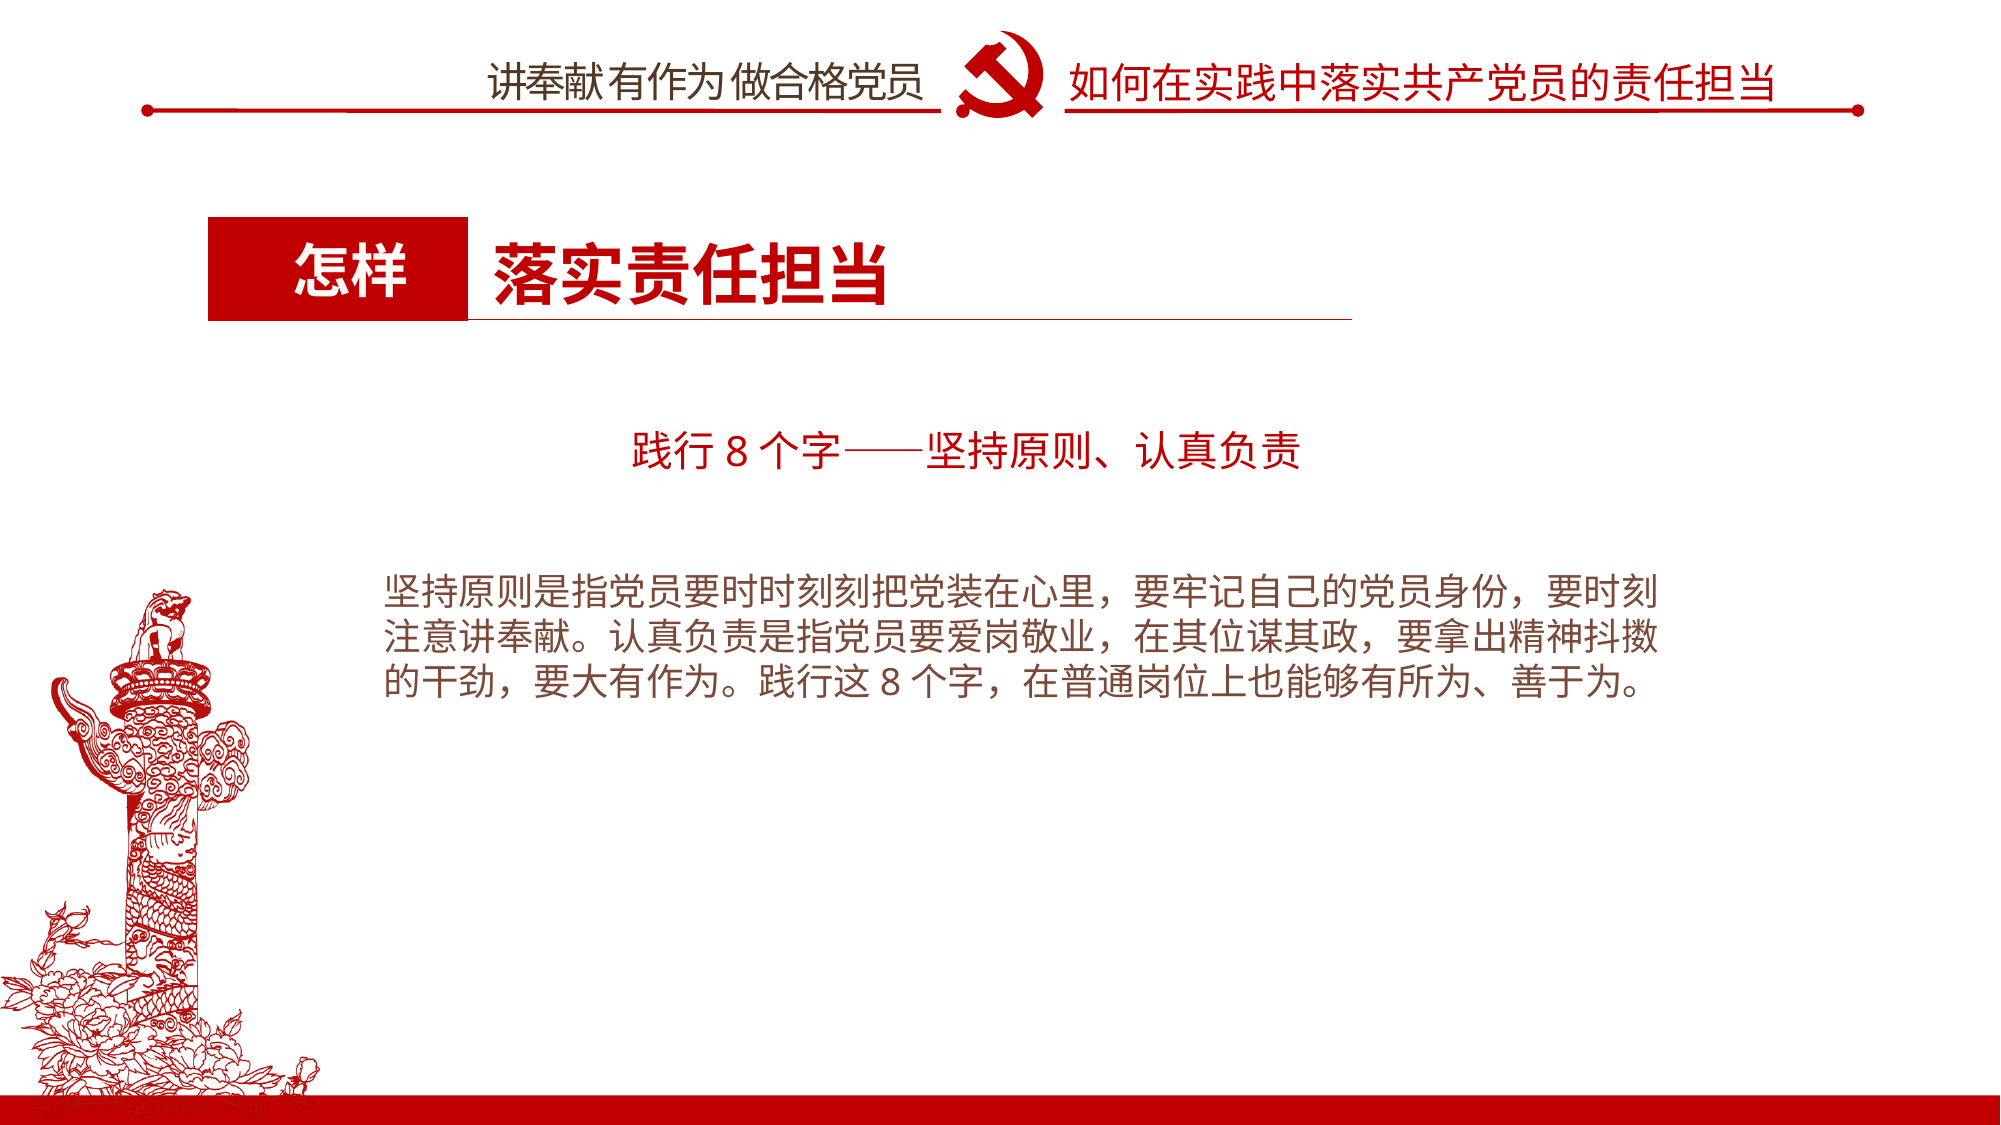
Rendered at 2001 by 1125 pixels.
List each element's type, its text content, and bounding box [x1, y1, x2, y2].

text_box 如何在实践中落实共产党员的责任担当 [1053, 49, 1955, 115]
text_box 坚持原则是指党员要时时刻刻把党装在心里，要牢记自己的党员身份，要时刻注意讲奉献。认真负责是指党员要爱岗敬业，在其位谋其政，要拿出精神抖擞的干劲，要大有作为。践行这8个字，在普通岗位上也能够有所为、善于为。 [368, 516, 1688, 754]
text_box 践行8个字——坚持原则、认真负责 [616, 401, 1440, 500]
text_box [209, 217, 493, 320]
picture [0, 589, 320, 1121]
text_box 落实责任担当 [493, 244, 1331, 302]
